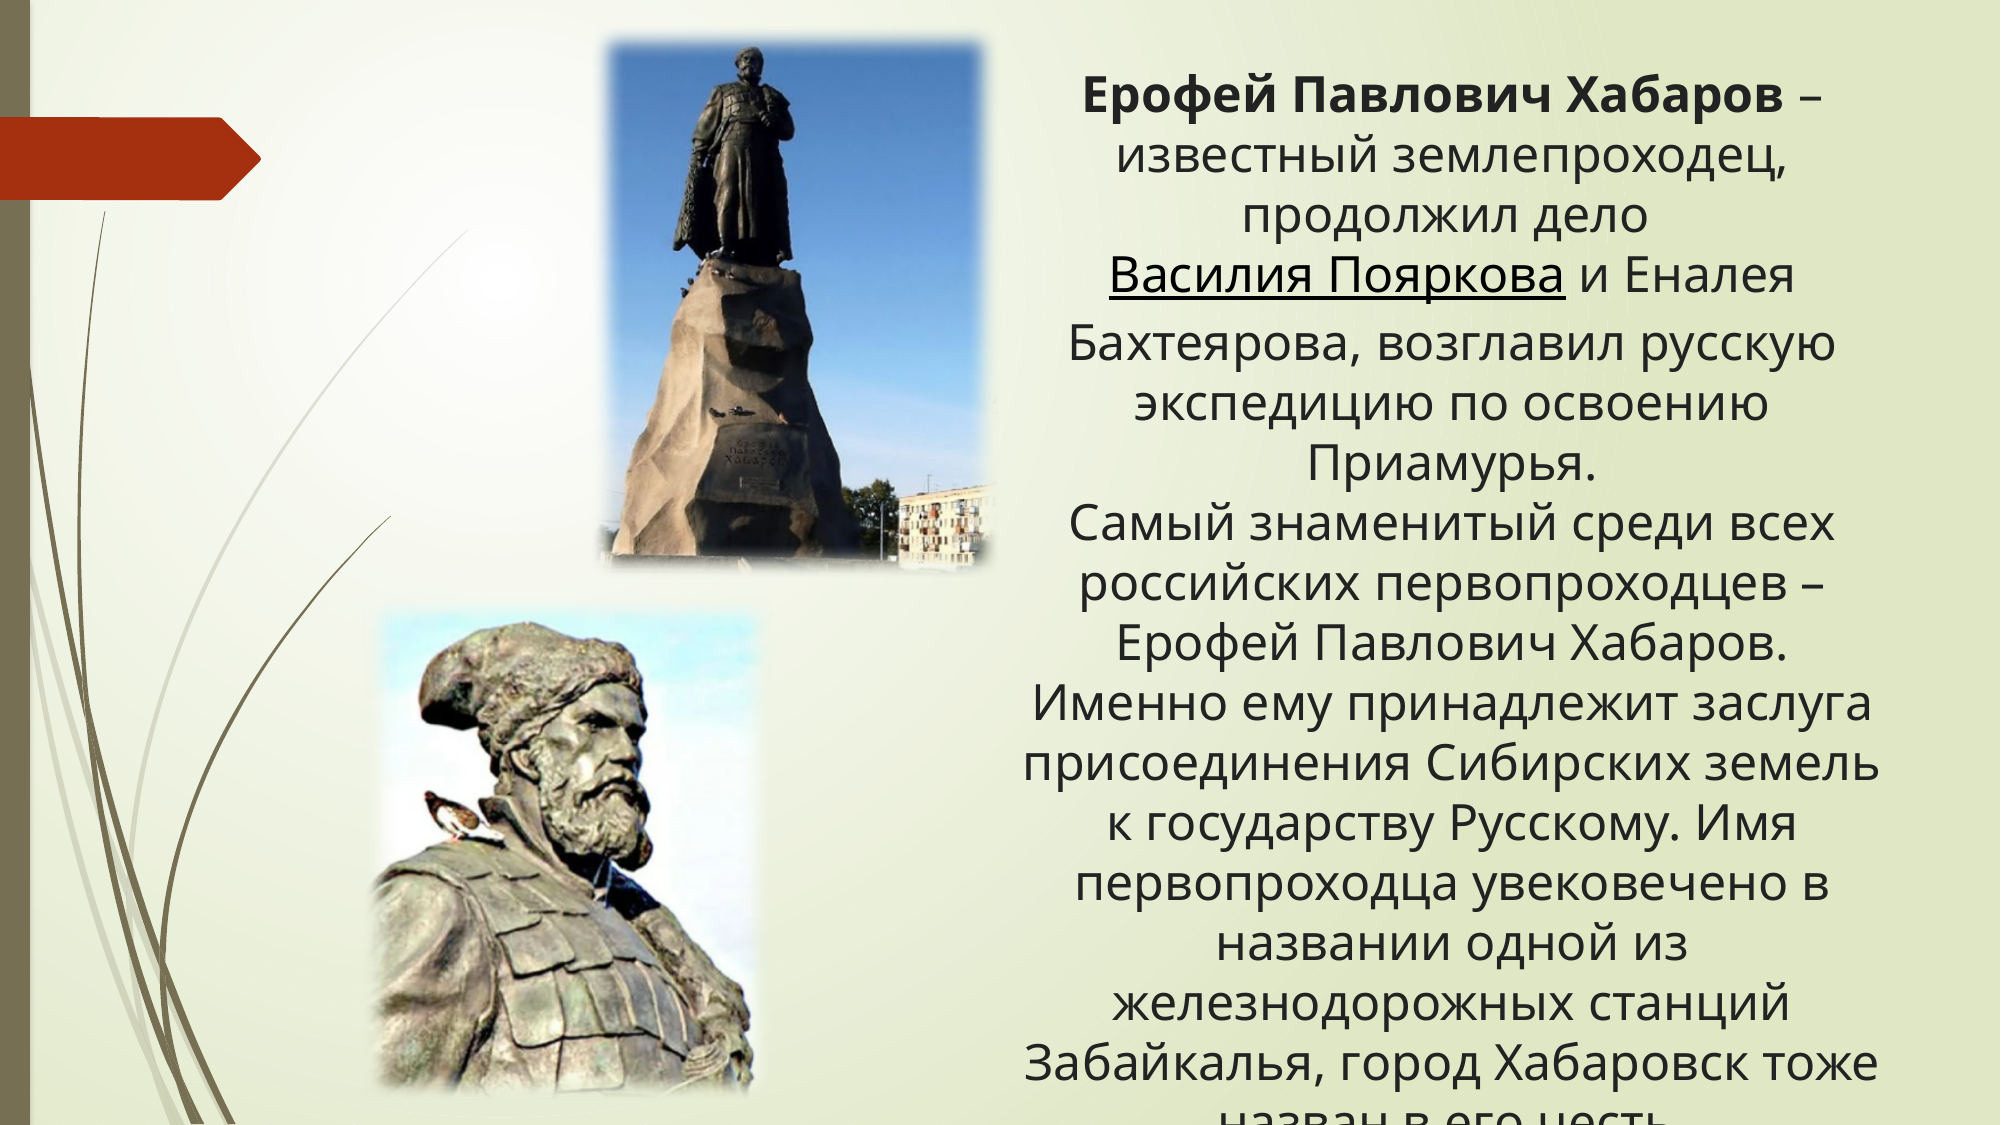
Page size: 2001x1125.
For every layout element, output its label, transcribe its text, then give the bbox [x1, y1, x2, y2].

picture [363, 594, 774, 1101]
picture [589, 24, 1001, 578]
text_box Ерофей Павлович Хабаров – известный землепроходец, продолжил дело Василия Пояркова и Еналея Бахтеярова, возглавил русскую экспедицию по освоению Приамурья. Самый знаменитый среди всех российских первопроходцев – Ерофей Павлович Хабаров. Именно ему принадлежит заслуга присоединения Сибирских земель к государству Русскому. Имя первопроходца увековечено в названии одной из железнодорожных станций Забайкалья, город Хабаровск тоже назван в его честь. [999, 55, 1905, 1125]
